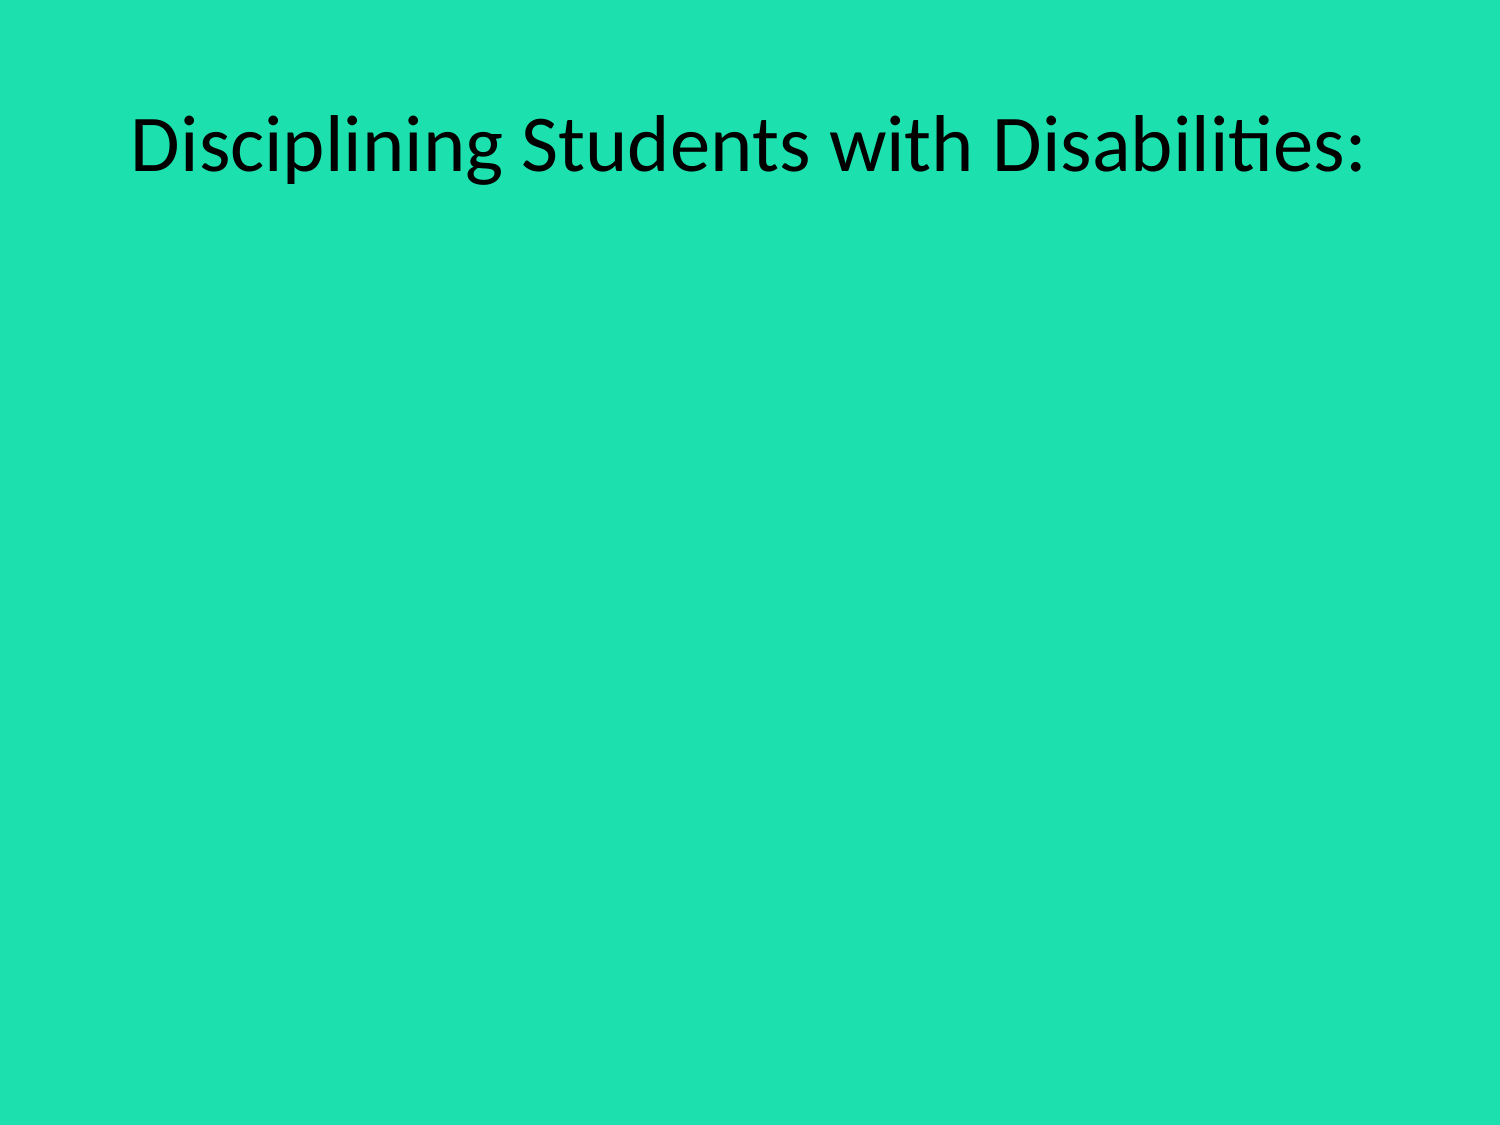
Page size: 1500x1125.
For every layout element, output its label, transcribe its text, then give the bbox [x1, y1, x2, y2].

title Disciplining Students with Disabilities: [75, 45, 1425, 233]
